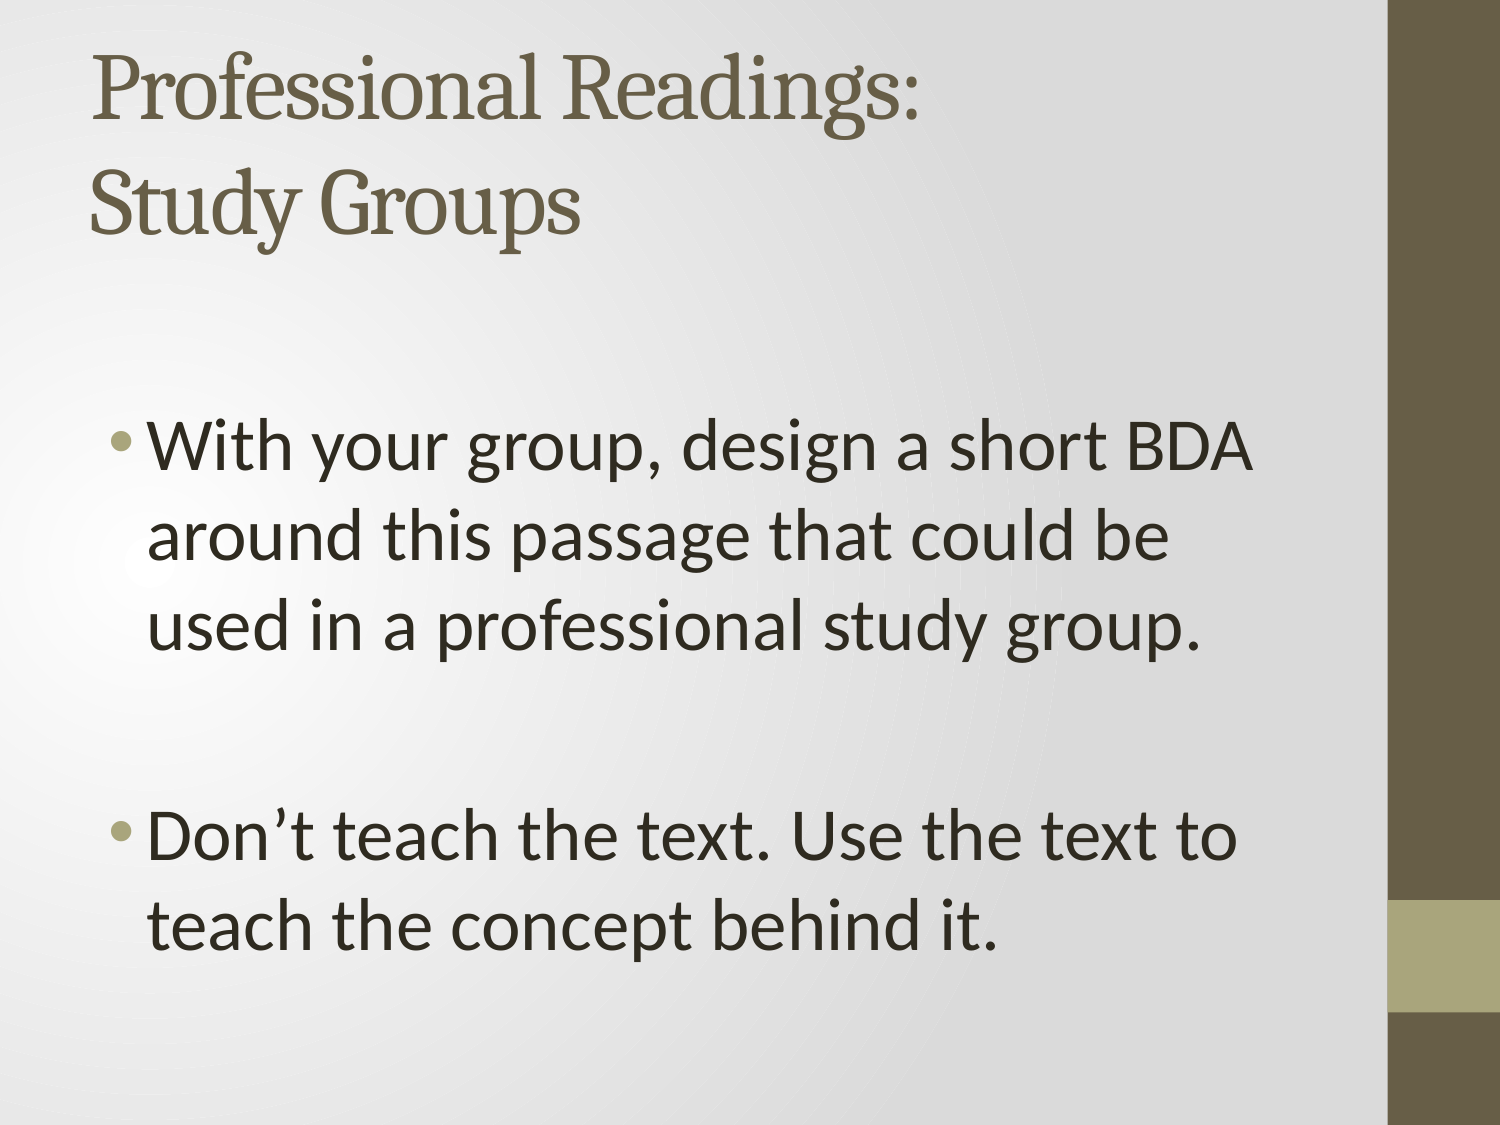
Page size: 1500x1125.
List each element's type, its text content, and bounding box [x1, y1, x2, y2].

list With your group, design a short BDA around this passage that could be used in a professional study group. Don’t teach the text. Use the text to teach the concept behind it. [75, 387, 1325, 1050]
title Professional Readings: Study Groups [75, 45, 1325, 233]
